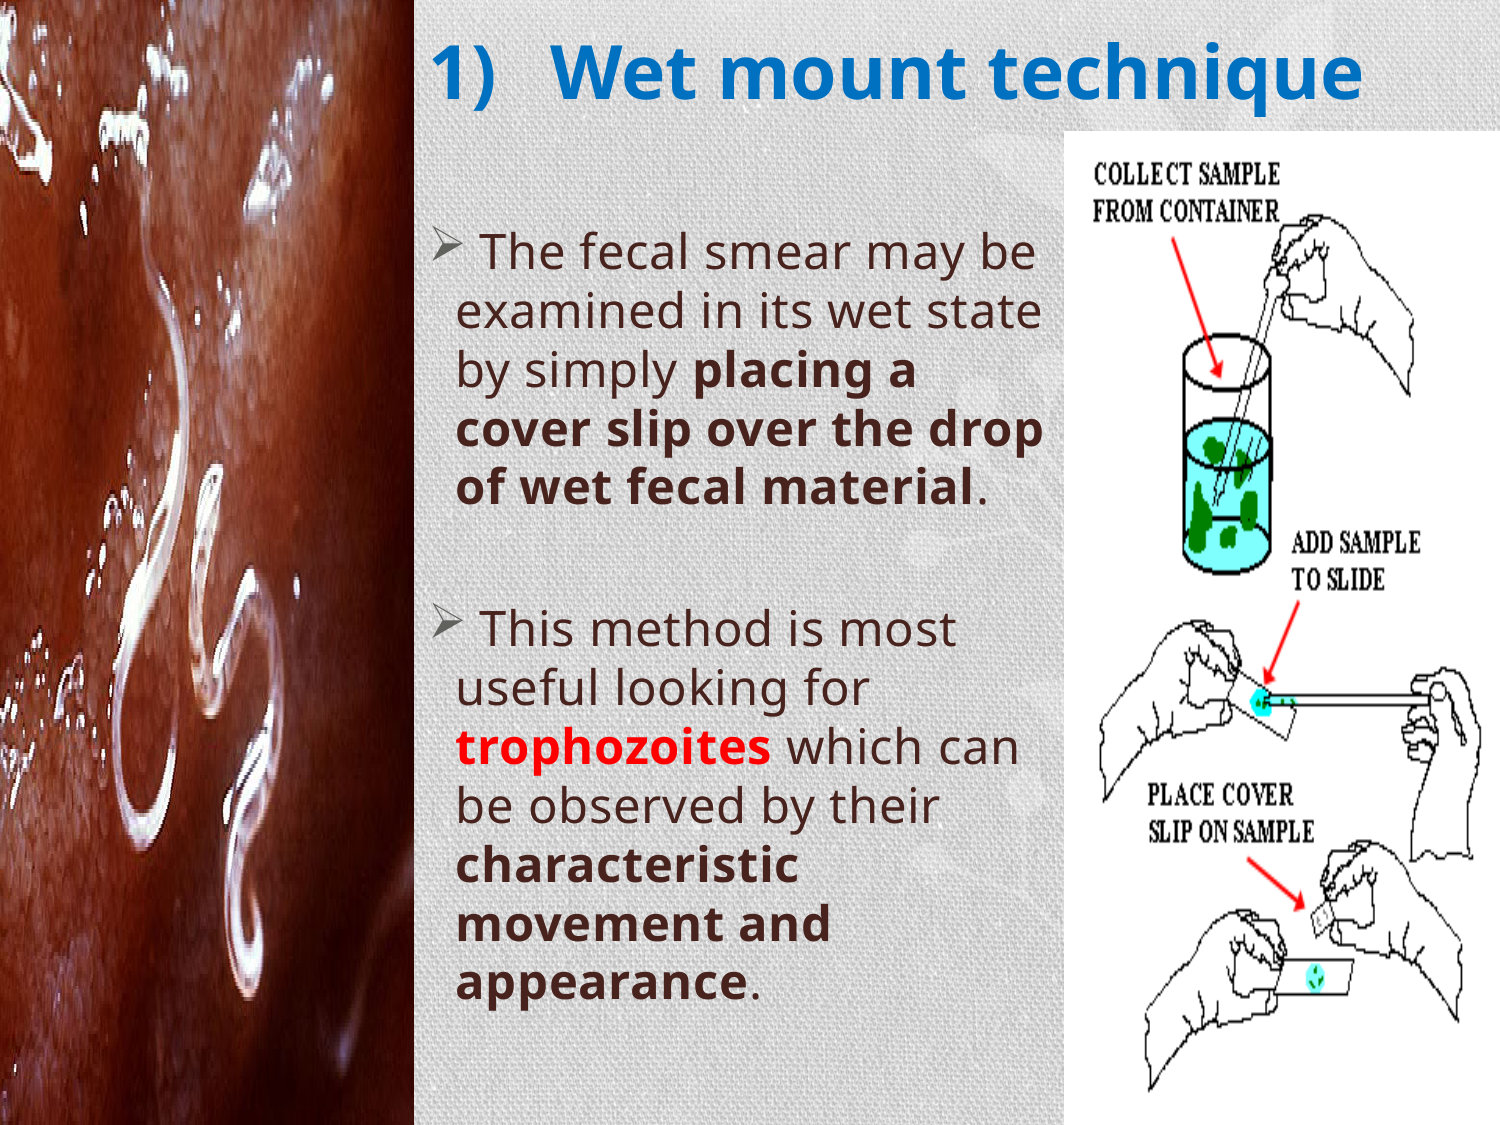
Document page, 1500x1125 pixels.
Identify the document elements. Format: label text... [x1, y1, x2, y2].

picture [1063, 131, 1500, 1125]
list The fecal smear may be examined in its wet state by simply placing a cover slip over the drop of wet fecal material. This method is most useful looking for trophozoites which can be observed by their characteristic movement and appearance. [424, 213, 1062, 1075]
title Wet mount technique [424, 37, 1455, 213]
picture [0, 0, 414, 1125]
